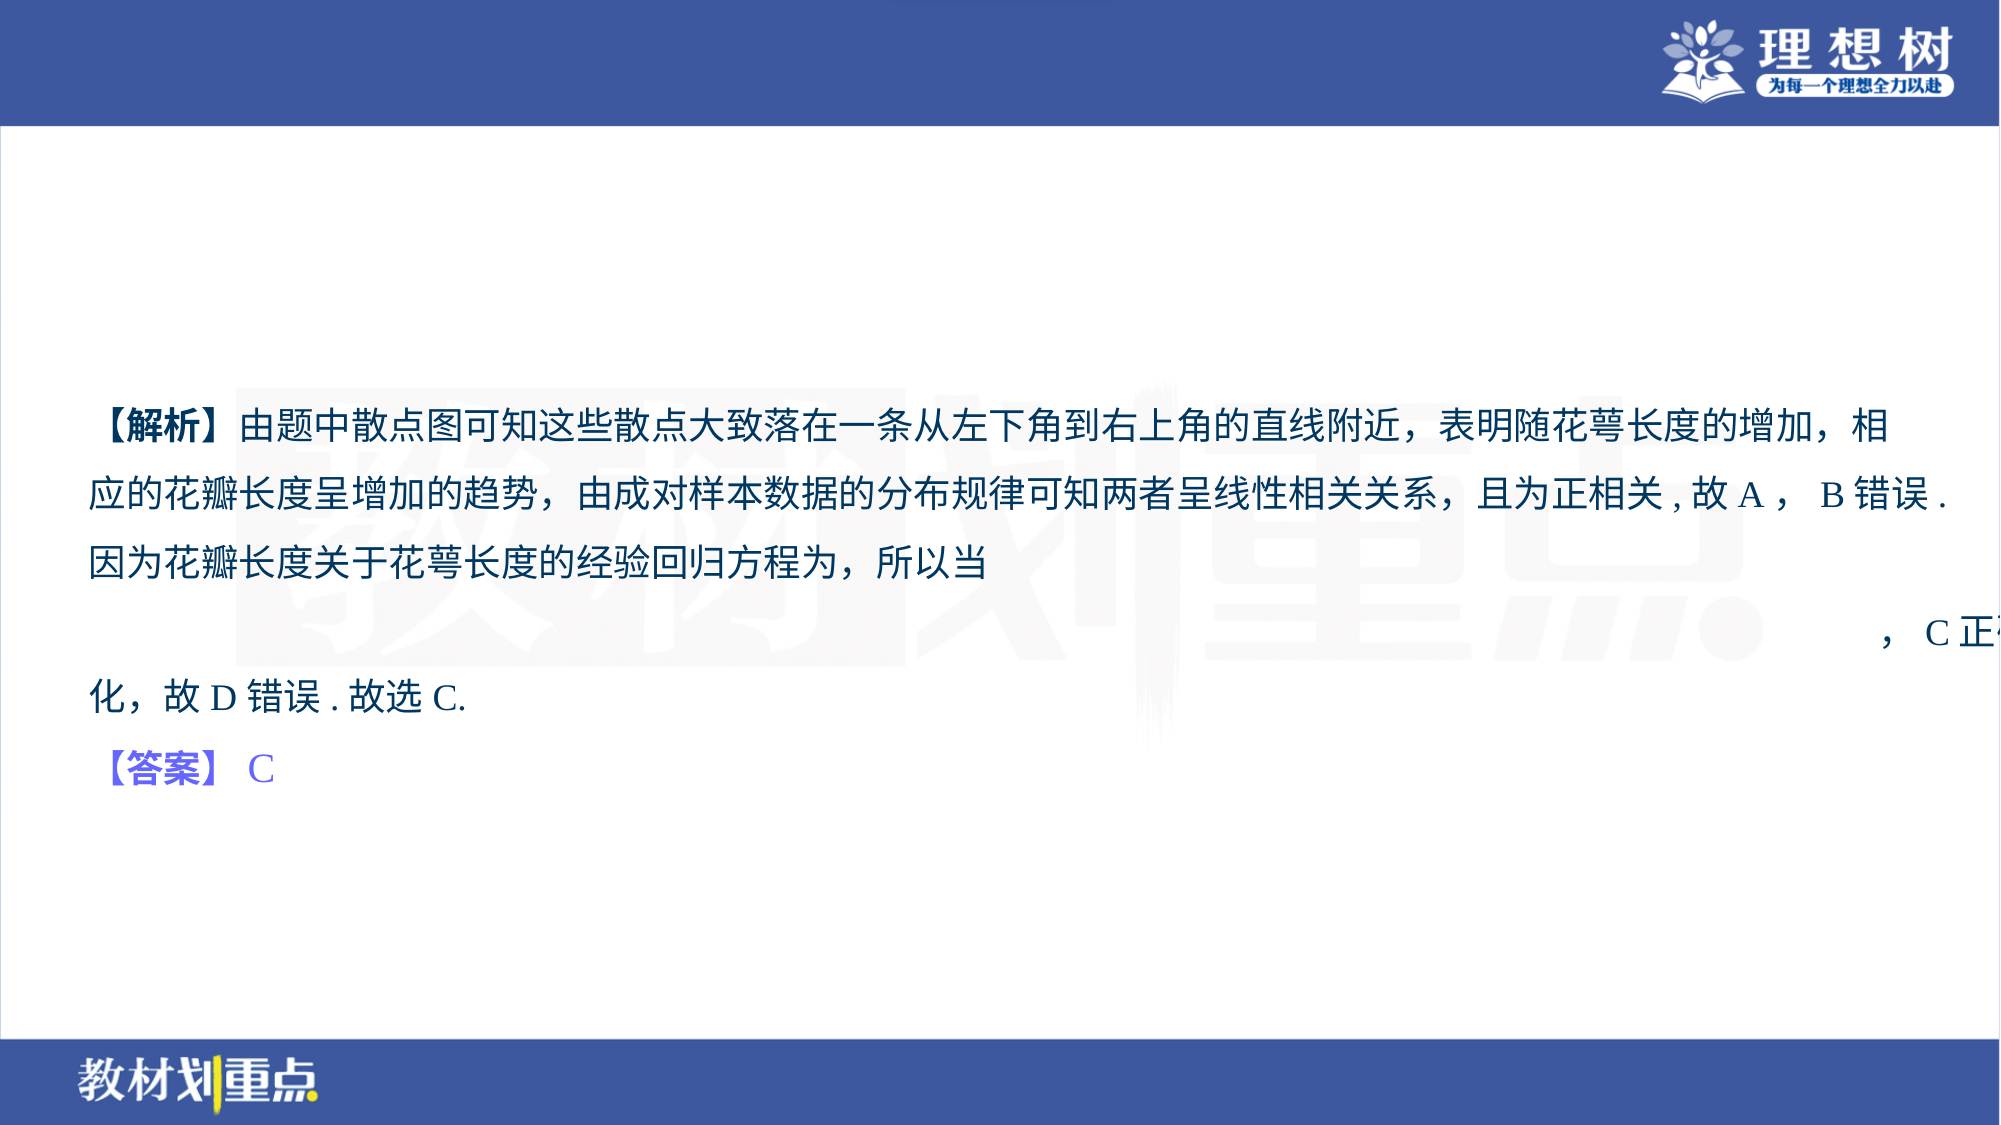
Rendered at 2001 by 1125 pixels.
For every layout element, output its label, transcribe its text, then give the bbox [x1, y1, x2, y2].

picture [0, 0, 2000, 1125]
text_box 【答案】C [88, 715, 1911, 783]
